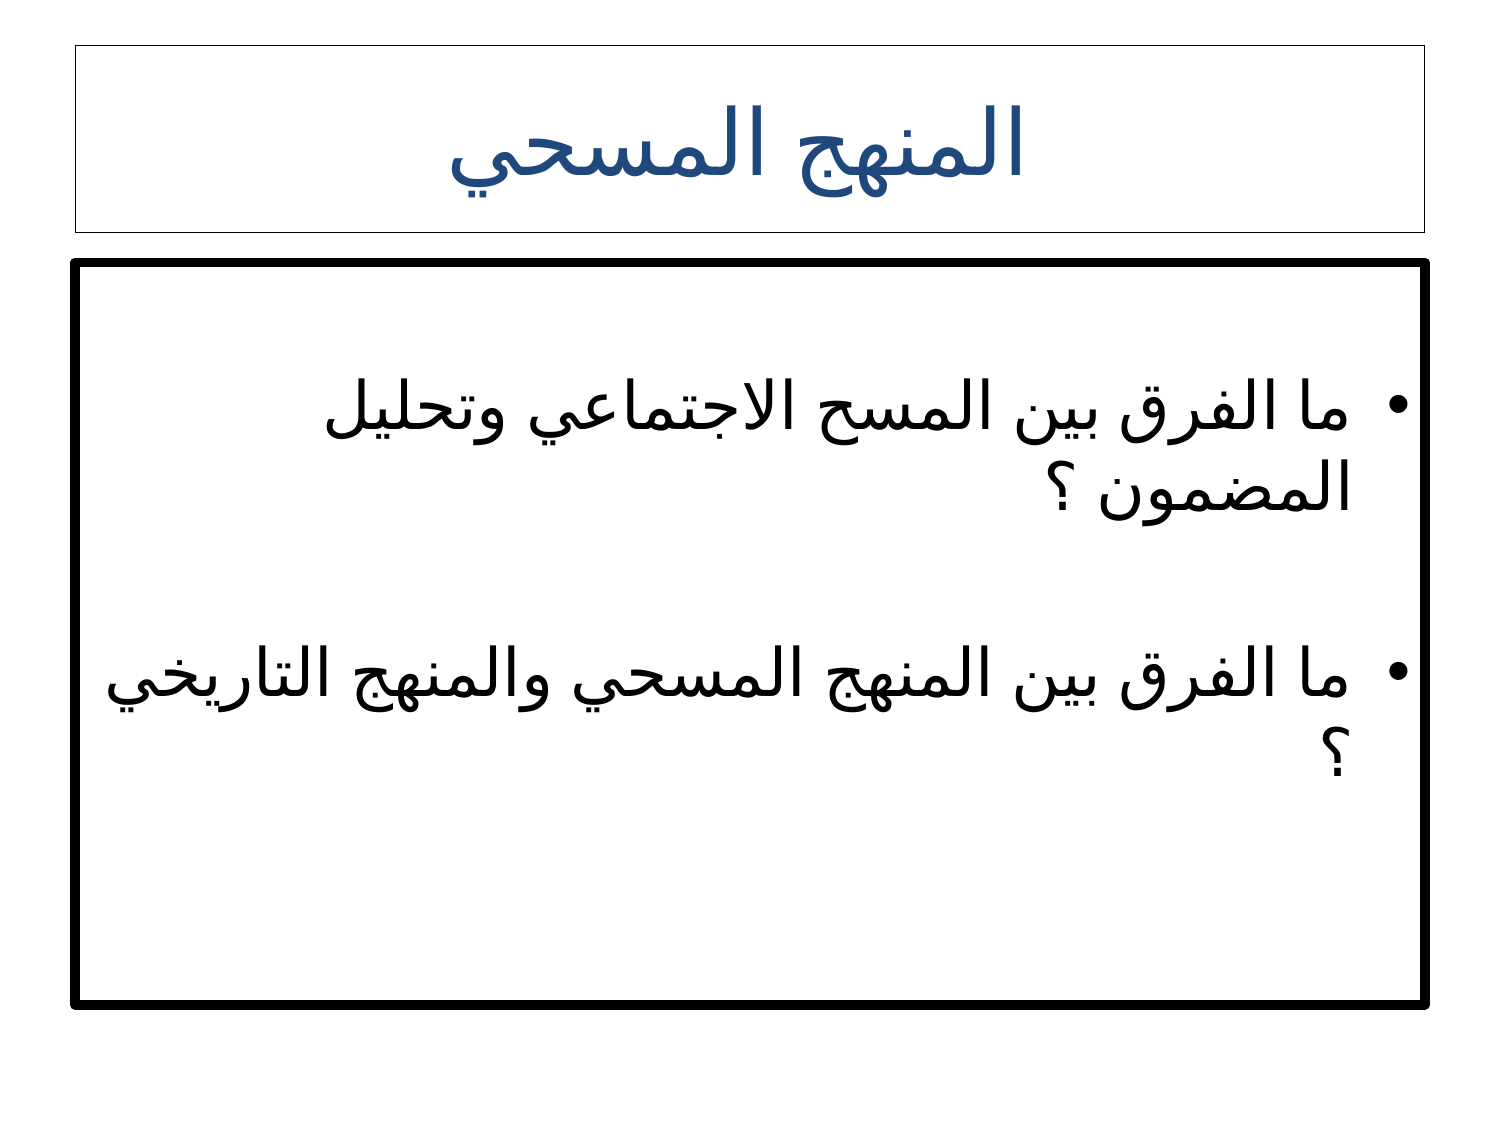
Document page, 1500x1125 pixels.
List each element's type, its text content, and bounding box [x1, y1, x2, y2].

title المنهج المسحي [75, 45, 1425, 233]
list ما الفرق بين المسح الاجتماعي وتحليل المضمون ؟ ما الفرق بين المنهج المسحي والمنهج التاريخي ؟ [75, 262, 1425, 1005]
